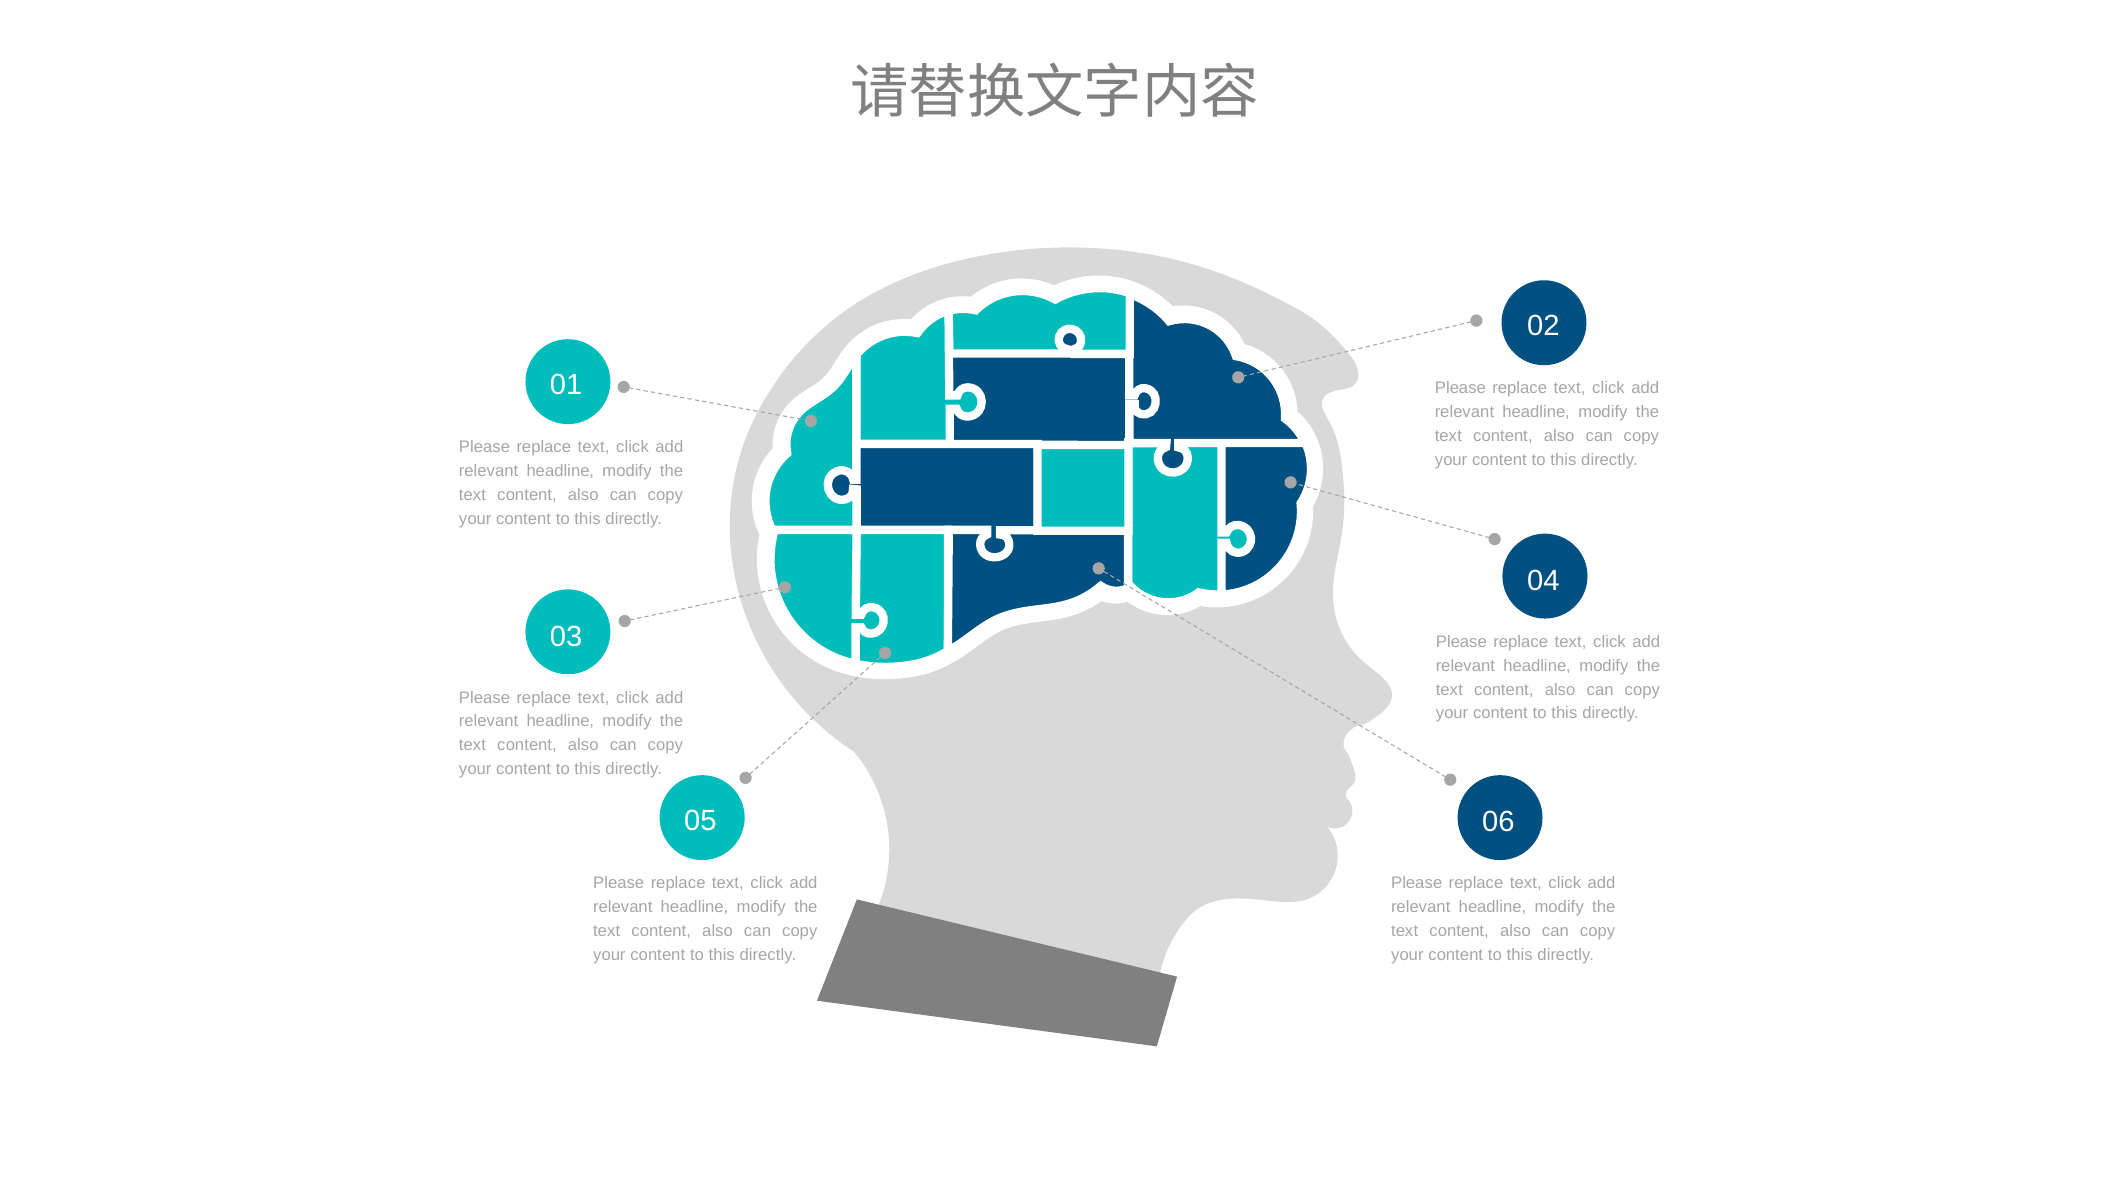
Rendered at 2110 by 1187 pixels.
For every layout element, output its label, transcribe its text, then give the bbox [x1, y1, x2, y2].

text_box Please replace text, click add relevant headline, modify the text content, also can copy your content to this directly. [1435, 626, 1661, 698]
text_box [1501, 280, 1587, 366]
text_box [1457, 775, 1543, 861]
text_box 02 [1515, 298, 1572, 342]
text_box 04 [1515, 553, 1572, 596]
text_box [1483, 533, 1501, 546]
text_box 01 [537, 357, 595, 401]
text_box Please replace text, click add relevant headline, modify the text content, also can copy your content to this directly. [1393, 868, 1616, 940]
text_box Please replace text, click add relevant headline, modify the text content, also can copy your content to this directly. [1434, 373, 1660, 454]
text_box Please replace text, click add relevant headline, modify the text content, also can copy your content to this directly. [458, 432, 684, 513]
text_box [617, 380, 636, 394]
text_box [1464, 314, 1483, 327]
text_box [1440, 773, 1457, 786]
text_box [729, 247, 1393, 1047]
text_box Please replace text, click add relevant headline, modify the text content, also can copy your content to this directly. [458, 682, 684, 763]
text_box 06 [1470, 795, 1527, 838]
text_box [525, 589, 611, 675]
text_box [659, 775, 729, 861]
text_box [1502, 533, 1588, 619]
text_box 请替换文字内容 [820, 32, 1289, 124]
text_box 03 [537, 609, 595, 652]
text_box [525, 339, 611, 425]
text_box 05 [672, 793, 729, 837]
text_box [618, 615, 637, 628]
text_box Please replace text, click add relevant headline, modify the text content, also can copy your content to this directly. [593, 868, 729, 940]
